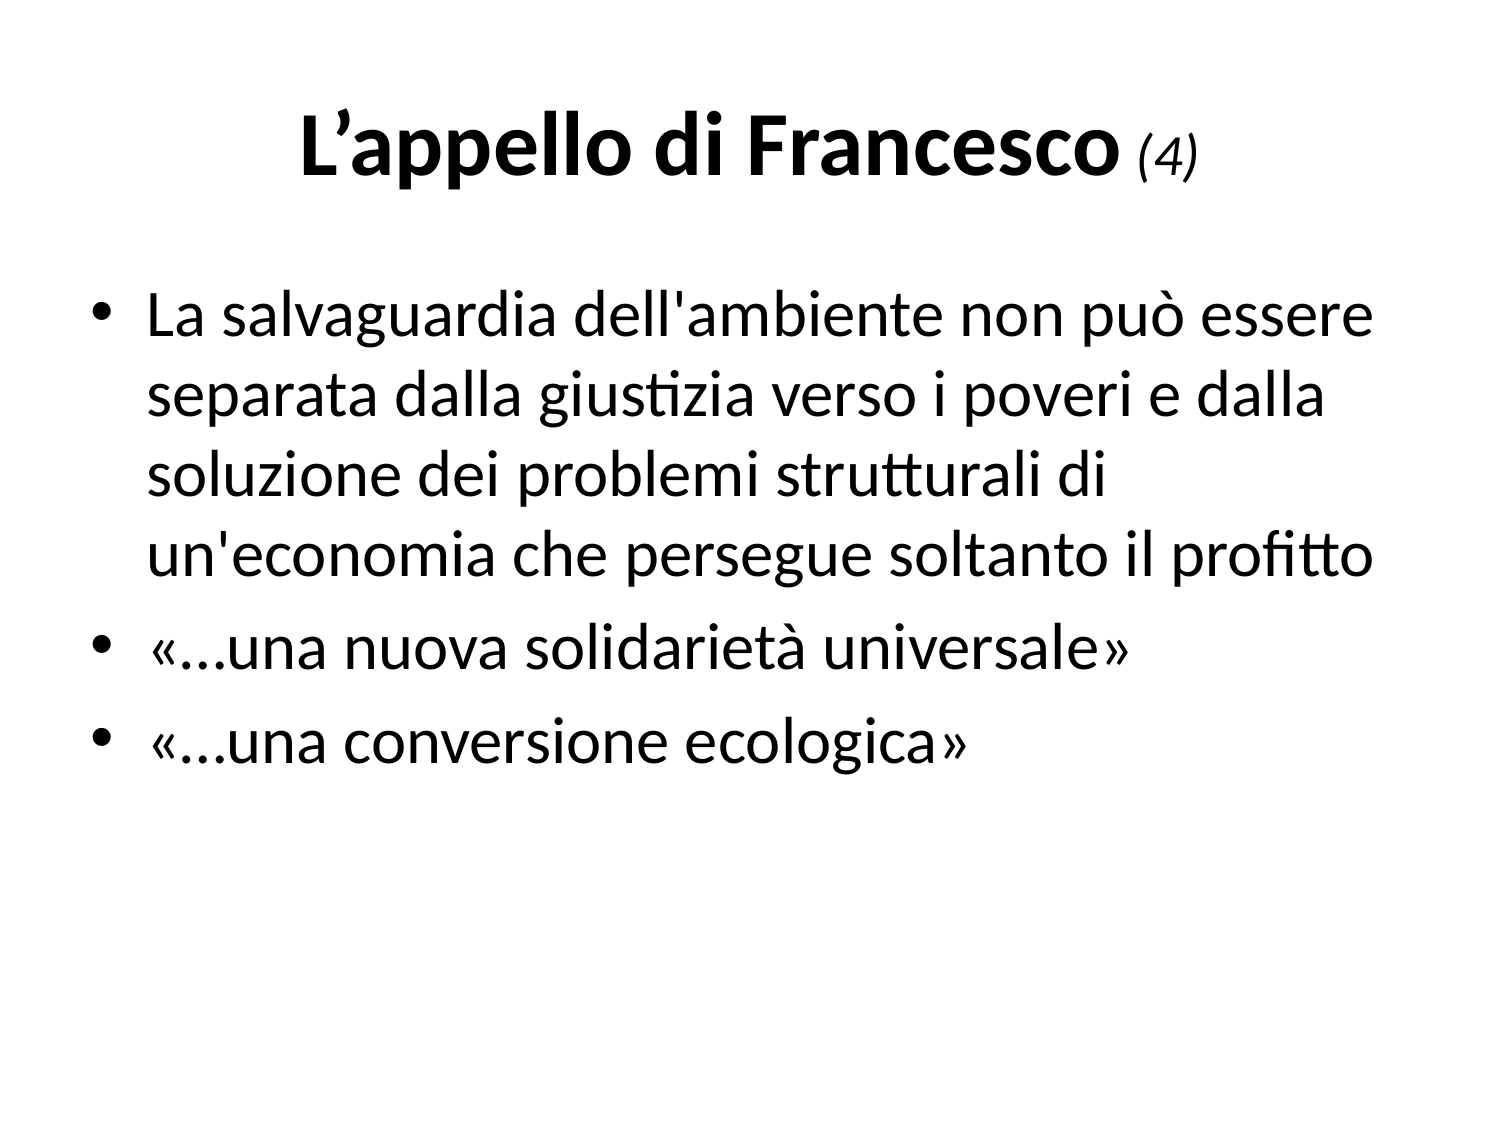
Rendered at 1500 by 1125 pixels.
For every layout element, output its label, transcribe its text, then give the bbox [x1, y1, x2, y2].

title L’appello di Francesco (4) [75, 45, 1425, 233]
list La salvaguardia dell'ambiente non può essere separata dalla giustizia verso i poveri e dalla soluzione dei problemi strutturali di un'economia che persegue soltanto il profitto «…una nuova solidarietà universale» «…una conversione ecologica» [75, 262, 1425, 1005]
